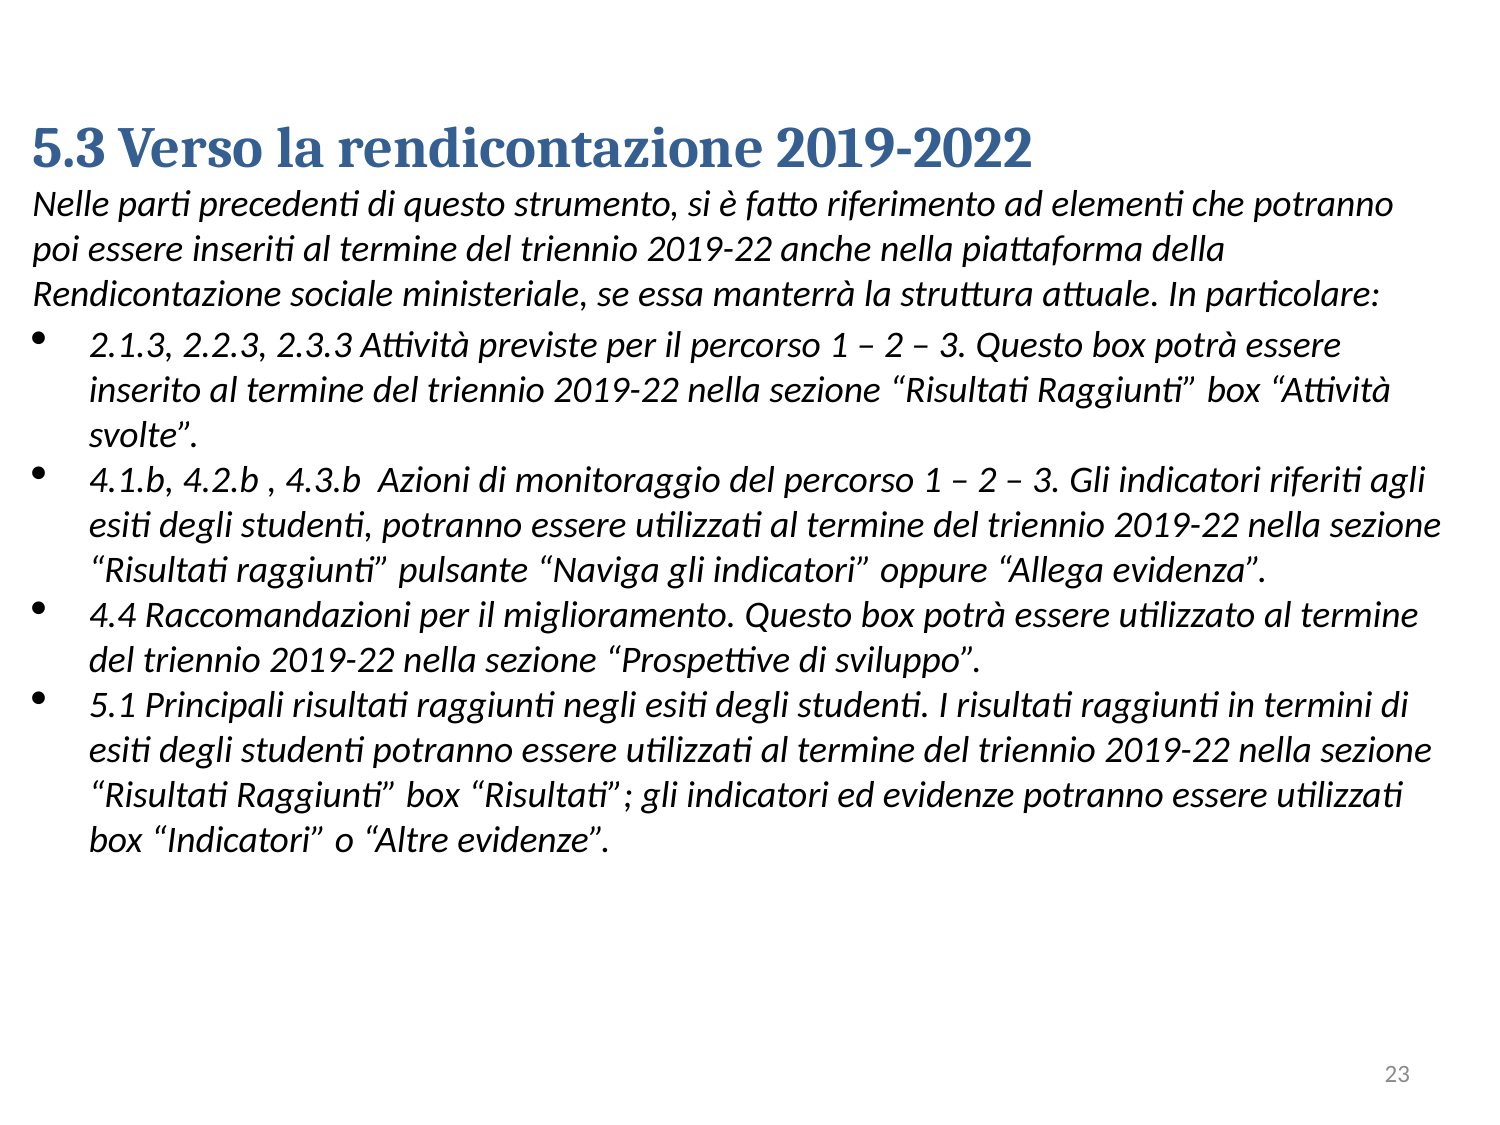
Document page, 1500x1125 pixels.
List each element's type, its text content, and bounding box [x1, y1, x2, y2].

slide_number 23 [1074, 1042, 1425, 1103]
text_box 5.3 Verso la rendicontazione 2019-2022 Nelle parti precedenti di questo strumento, si è fatto riferimento ad elementi che potranno poi essere inseriti al termine del triennio 2019-22 anche nella piattaforma della Rendicontazione sociale ministeriale, se essa manterrà la struttura attuale. In particolare: 2.1.3, 2.2.3, 2.3.3 Attività previste per il percorso 1 – 2 – 3. Questo box potrà essere inserito al termine del triennio 2019-22 nella sezione “Risultati Raggiunti” box “Attività svolte”. 4.1.b, 4.2.b , 4.3.b Azioni di monitoraggio del percorso 1 – 2 – 3. Gli indicatori riferiti agli esiti degli studenti, potranno essere utilizzati al termine del triennio 2019-22 nella sezione “Risultati raggiunti” pulsante “Naviga gli indicatori” oppure “Allega evidenza”. 4.4 Raccomandazioni per il miglioramento. Questo box potrà essere utilizzato al termine del triennio 2019-22 nella sezione “Prospettive di sviluppo”. 5.1 Principali risultati raggiunti negli esiti degli studenti. I risultati raggiunti in termini di esiti degli studenti potranno essere utilizzati al termine del triennio 2019-22 nella sezione “Risultati Raggiunti” box “Risultati”; gli indicatori ed evidenze potranno essere utilizzati box “Indicatori” o “Altre evidenze”. [17, 101, 1465, 920]
